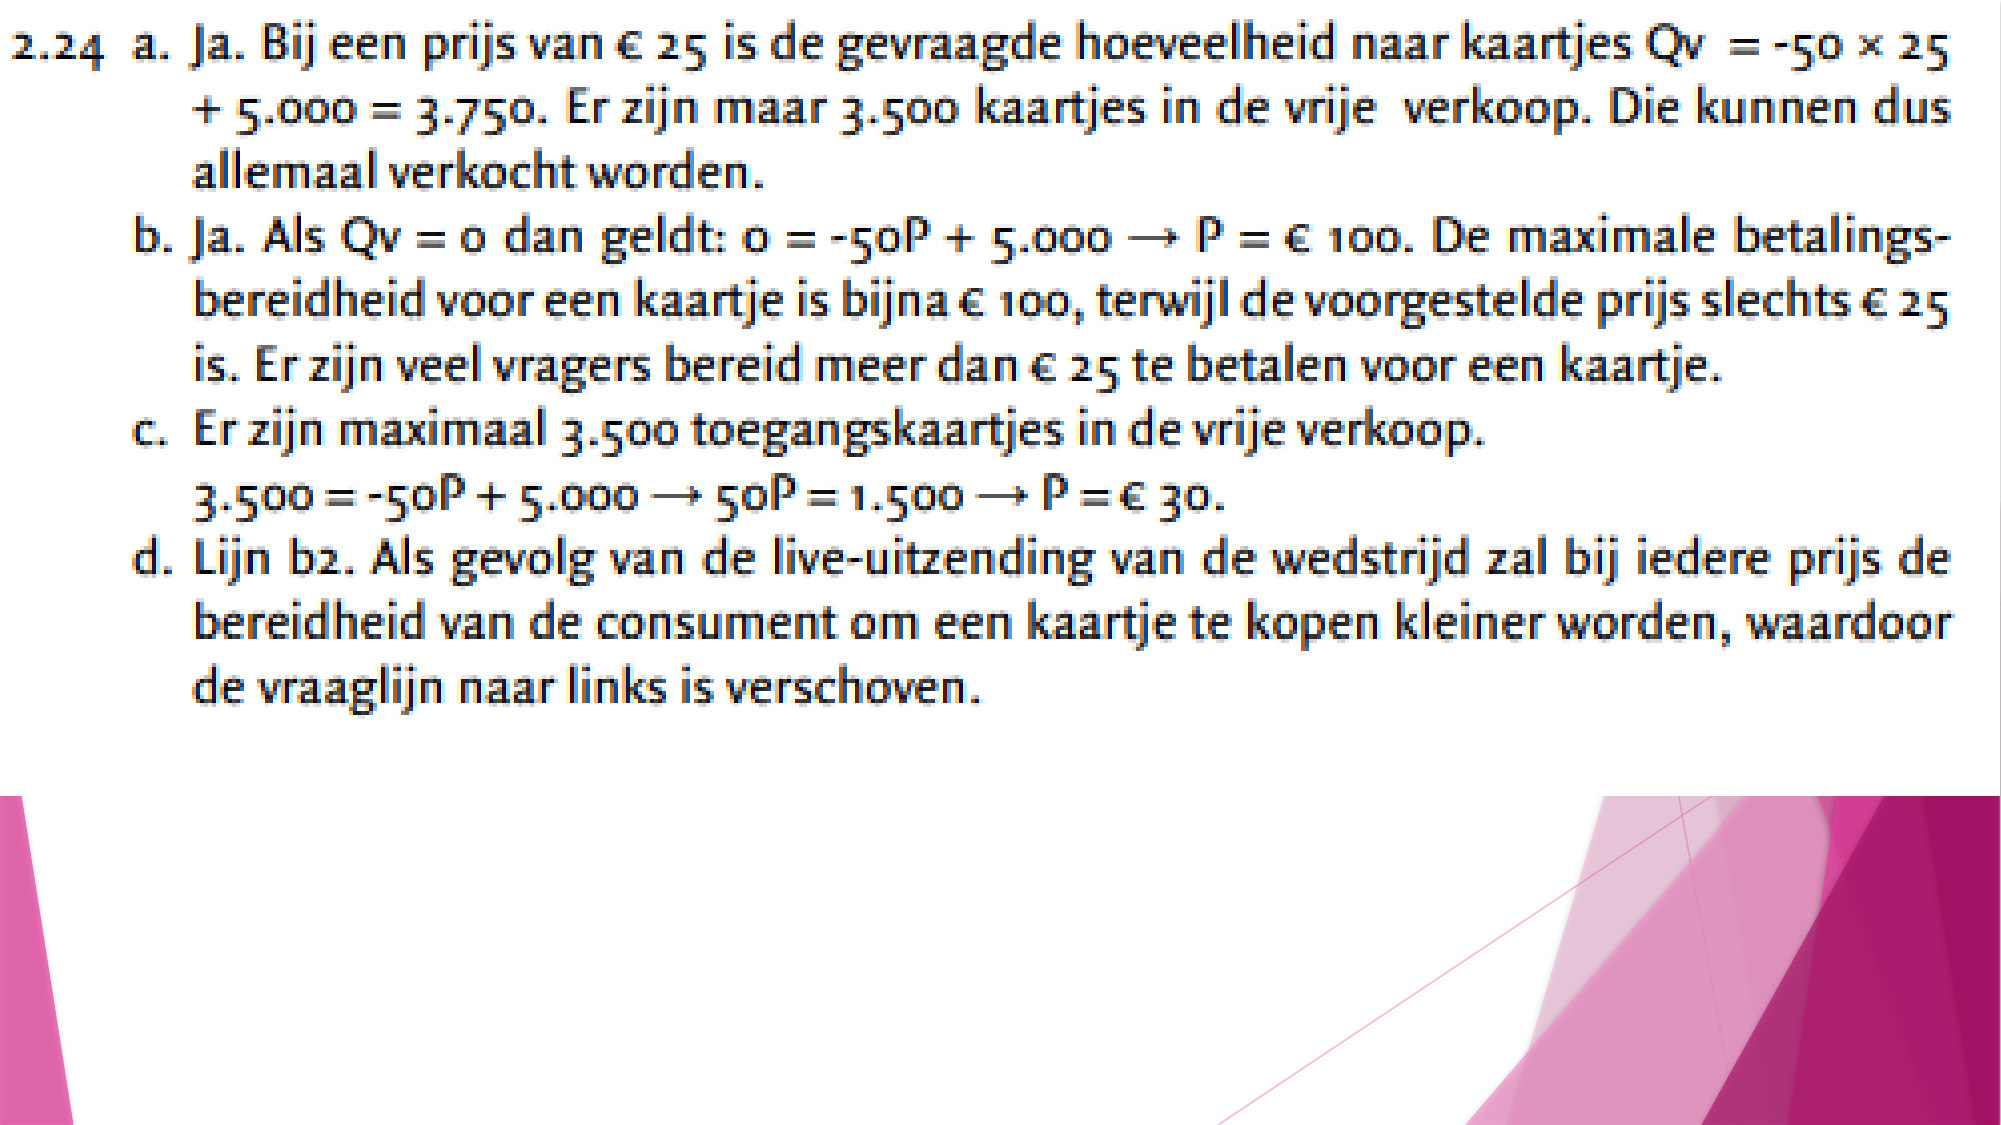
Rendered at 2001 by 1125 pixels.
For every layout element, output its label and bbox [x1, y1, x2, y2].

picture [0, 0, 2000, 796]
